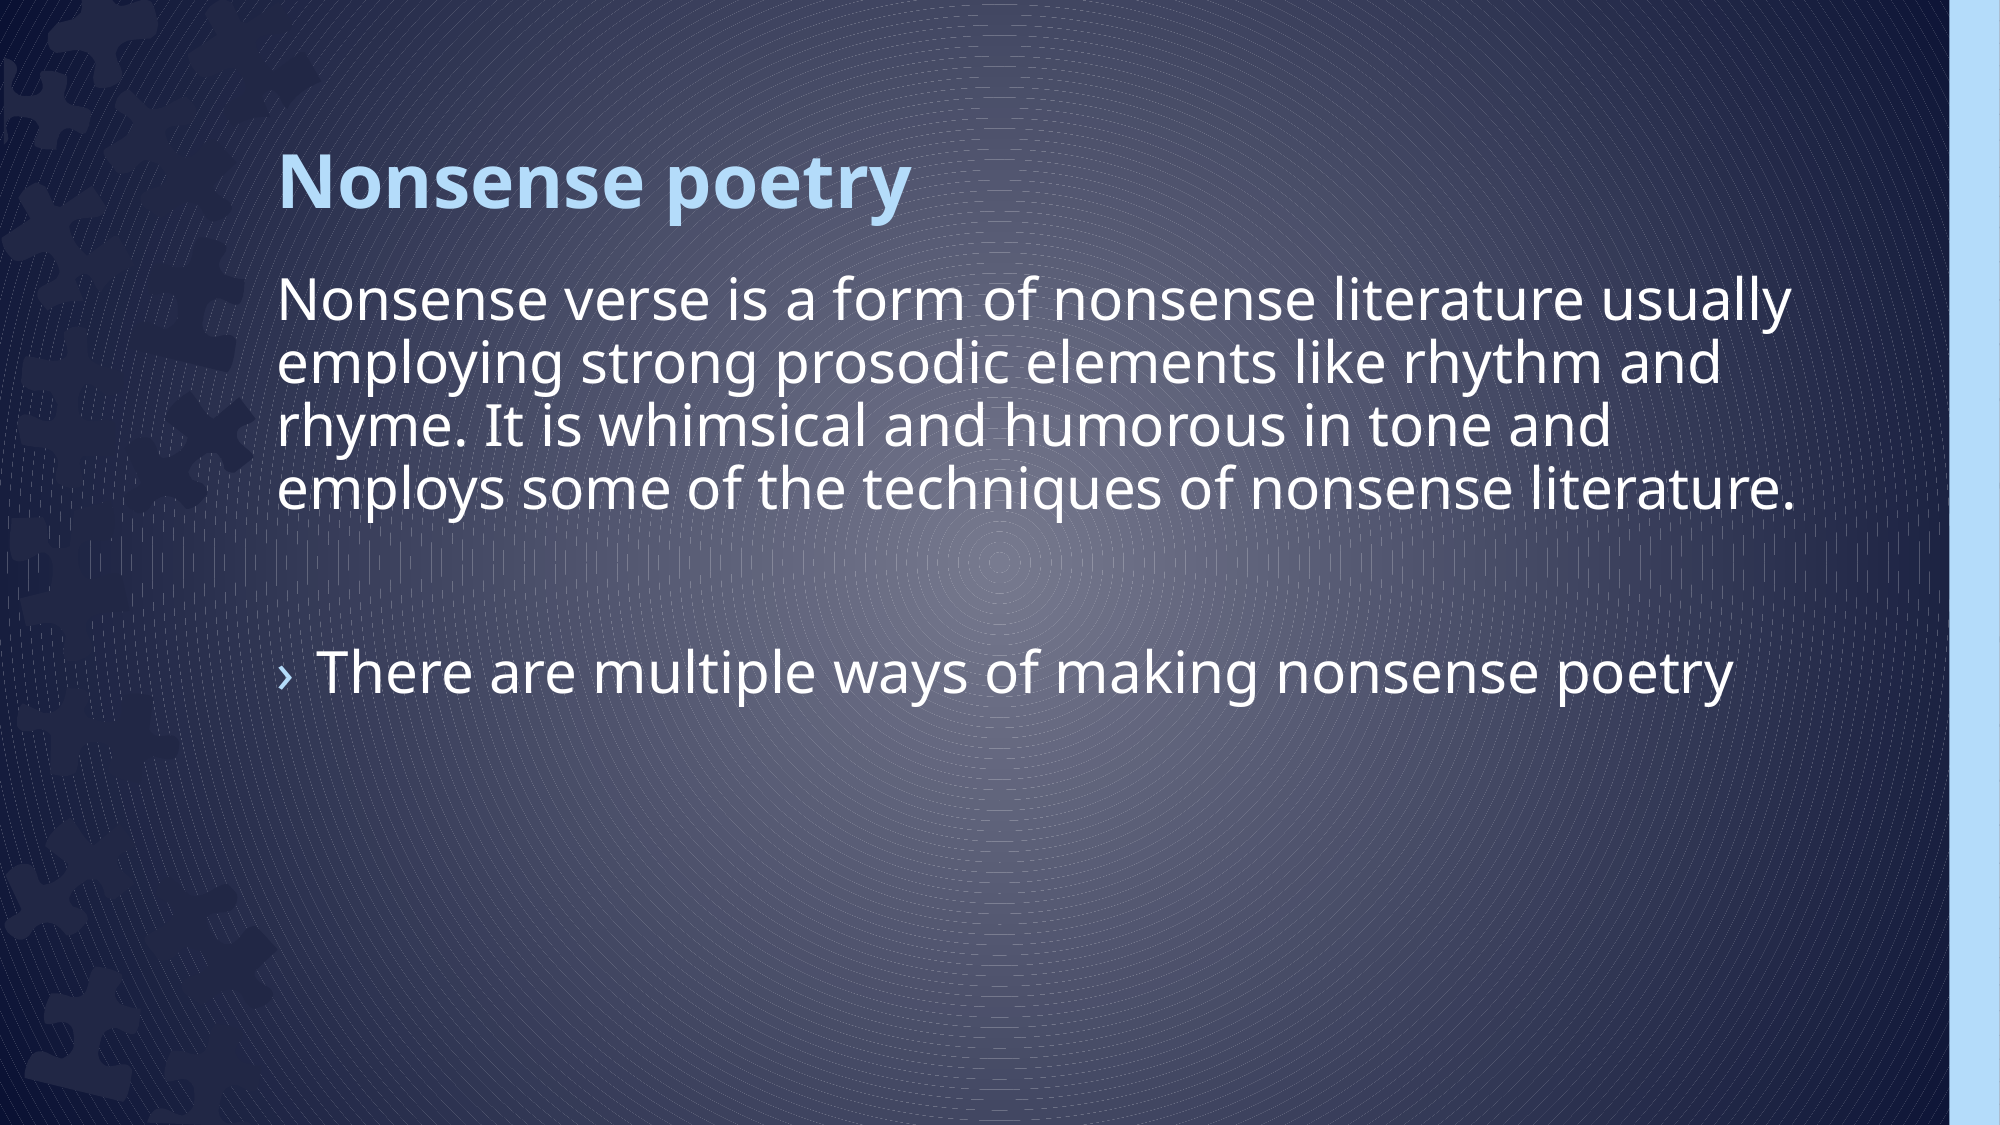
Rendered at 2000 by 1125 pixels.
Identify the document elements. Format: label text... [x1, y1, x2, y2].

title Nonsense poetry [261, 29, 1867, 233]
list Nonsense verse is a form of nonsense literature usually employing strong prosodic elements like rhythm and rhyme. It is whimsical and humorous in tone and employs some of the techniques of nonsense literature. There are multiple ways of making nonsense poetry [261, 262, 1867, 1013]
